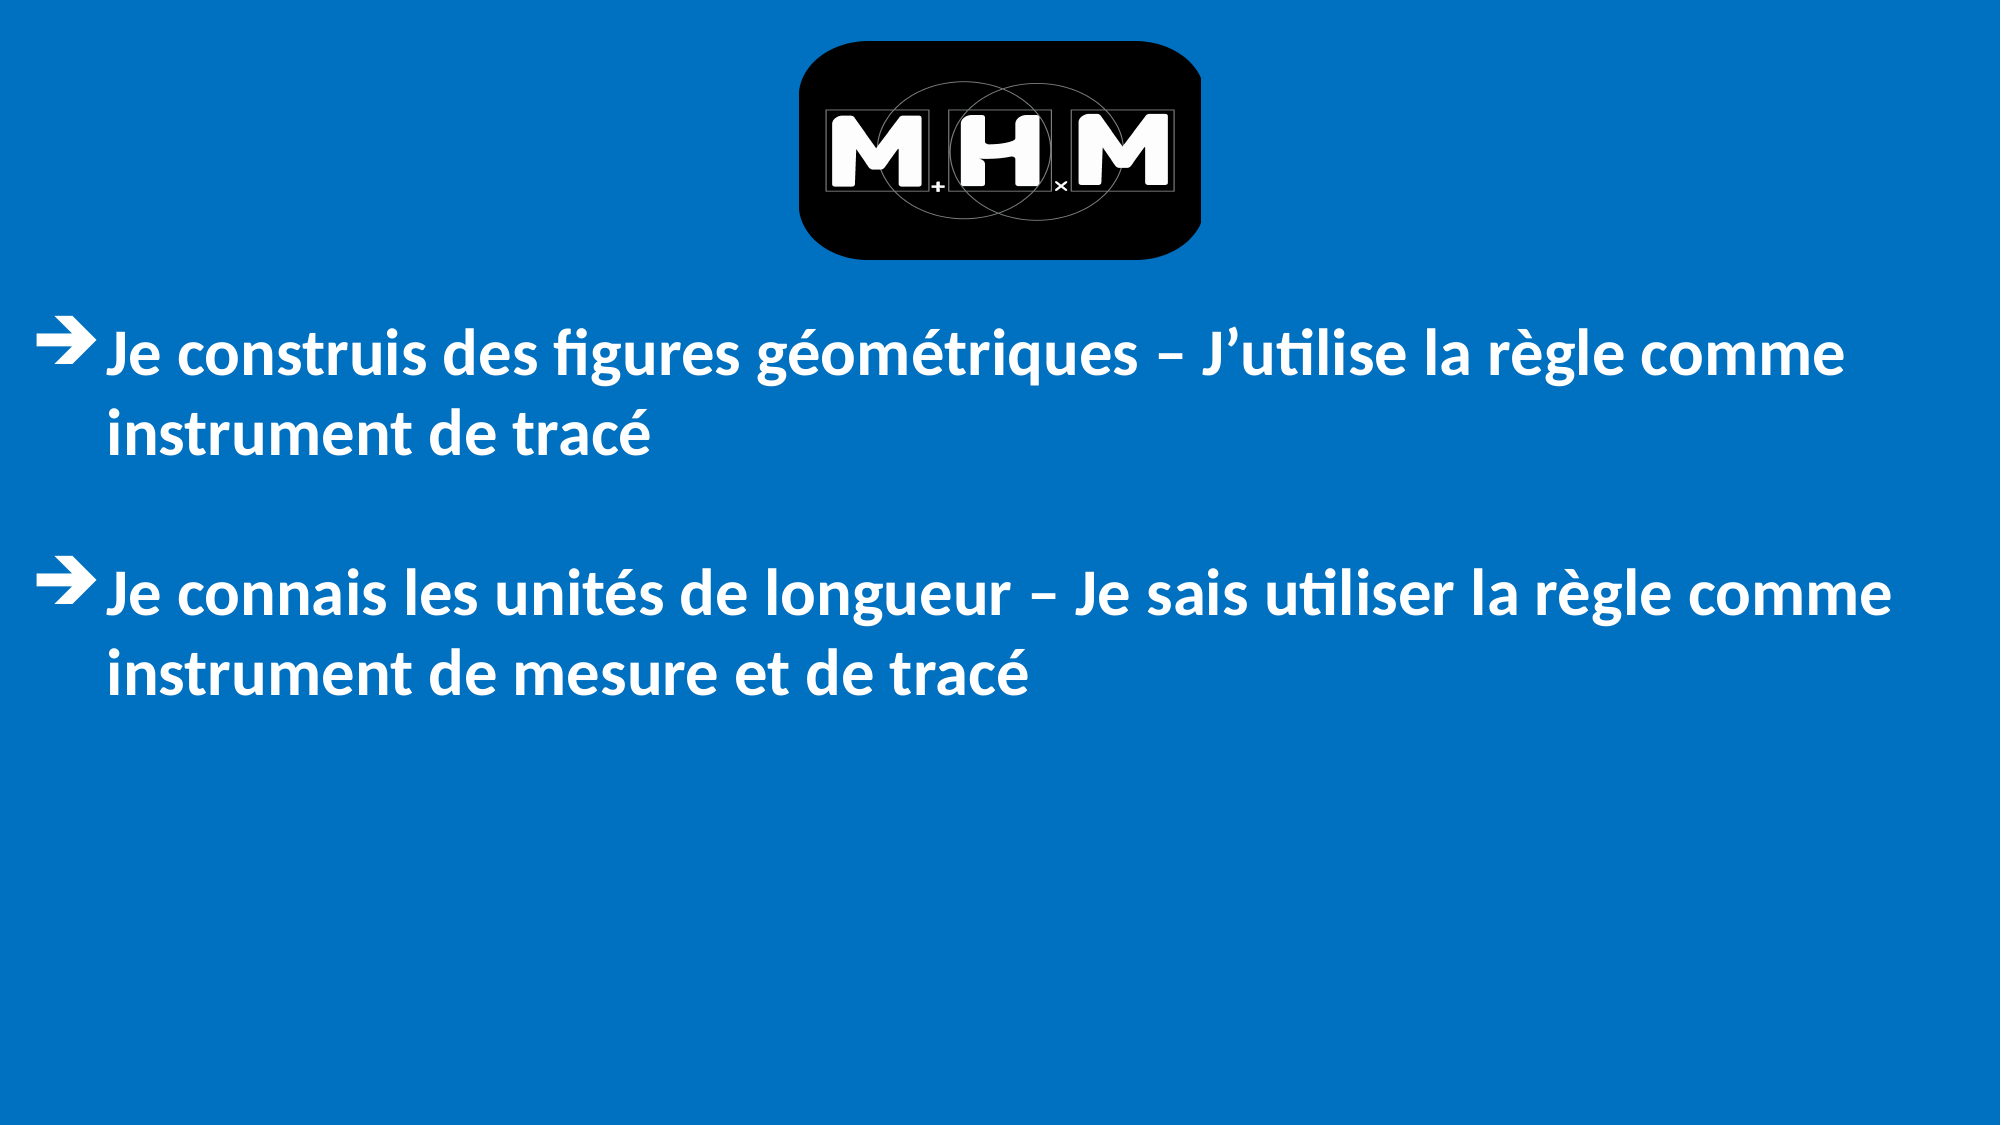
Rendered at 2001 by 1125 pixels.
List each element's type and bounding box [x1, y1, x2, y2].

text_box [0, 0, 2000, 1125]
